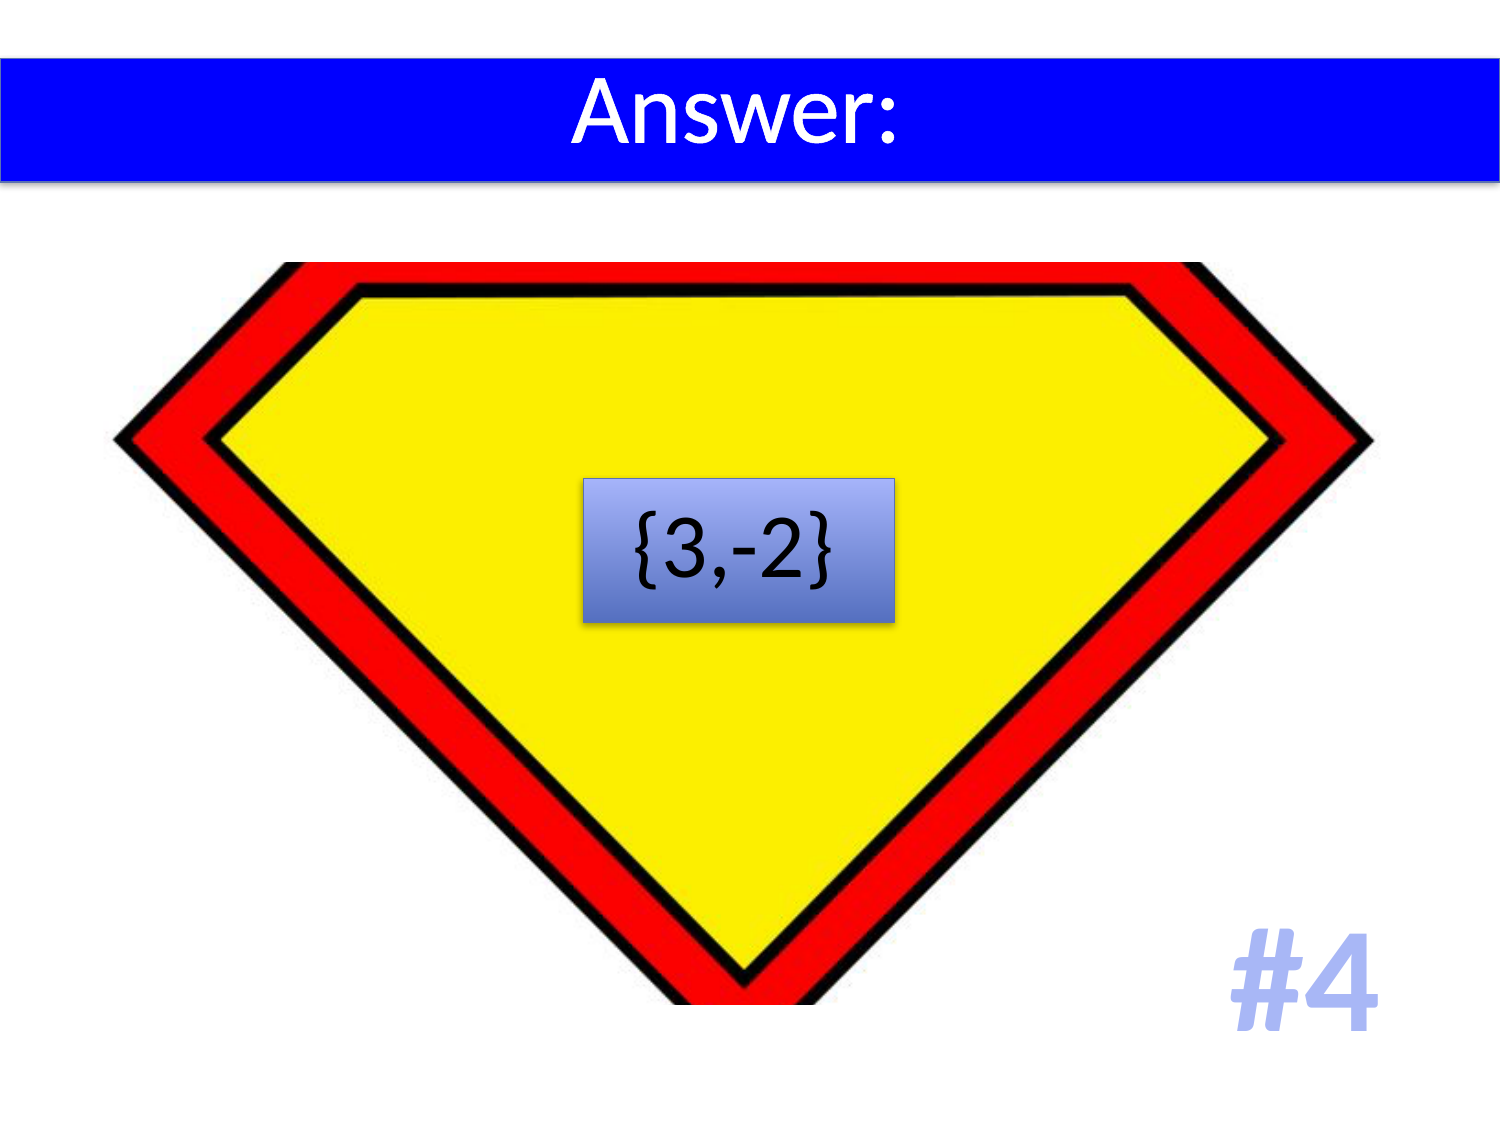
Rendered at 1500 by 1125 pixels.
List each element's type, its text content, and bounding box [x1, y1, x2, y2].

text_box #4 [1214, 1014, 1420, 1070]
text_box [0, 58, 1500, 183]
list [74, 262, 1426, 1006]
text_box Answer: [280, 35, 1193, 170]
